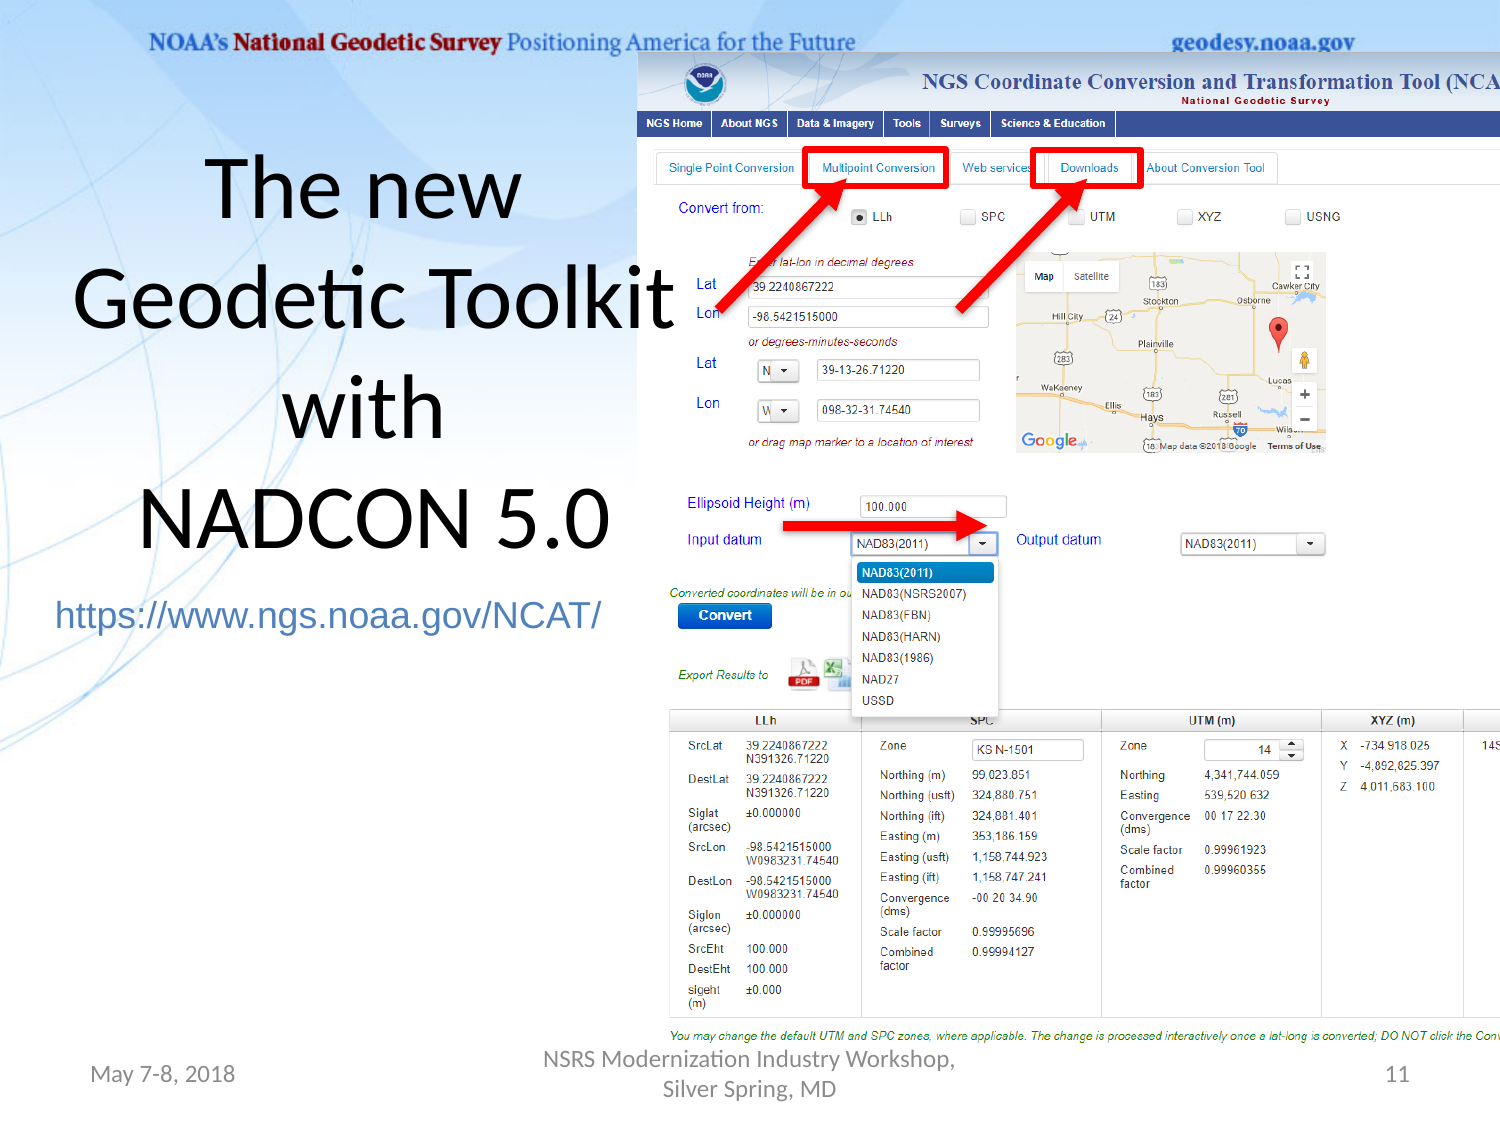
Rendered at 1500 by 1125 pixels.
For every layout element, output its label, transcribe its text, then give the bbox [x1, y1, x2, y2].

picture [0, 0, 1500, 1125]
footer NSRS Modernization Industry Workshop, Silver Spring, MD [512, 1042, 988, 1103]
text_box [958, 178, 1088, 311]
title The new Geodetic Toolkit with NADCON 5.0 [0, 253, 631, 441]
slide_number 11 [1074, 1052, 1425, 1103]
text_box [718, 178, 848, 311]
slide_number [75, 1042, 425, 1103]
text_box https://www.ngs.noaa.gov/NCAT/ [40, 583, 631, 644]
